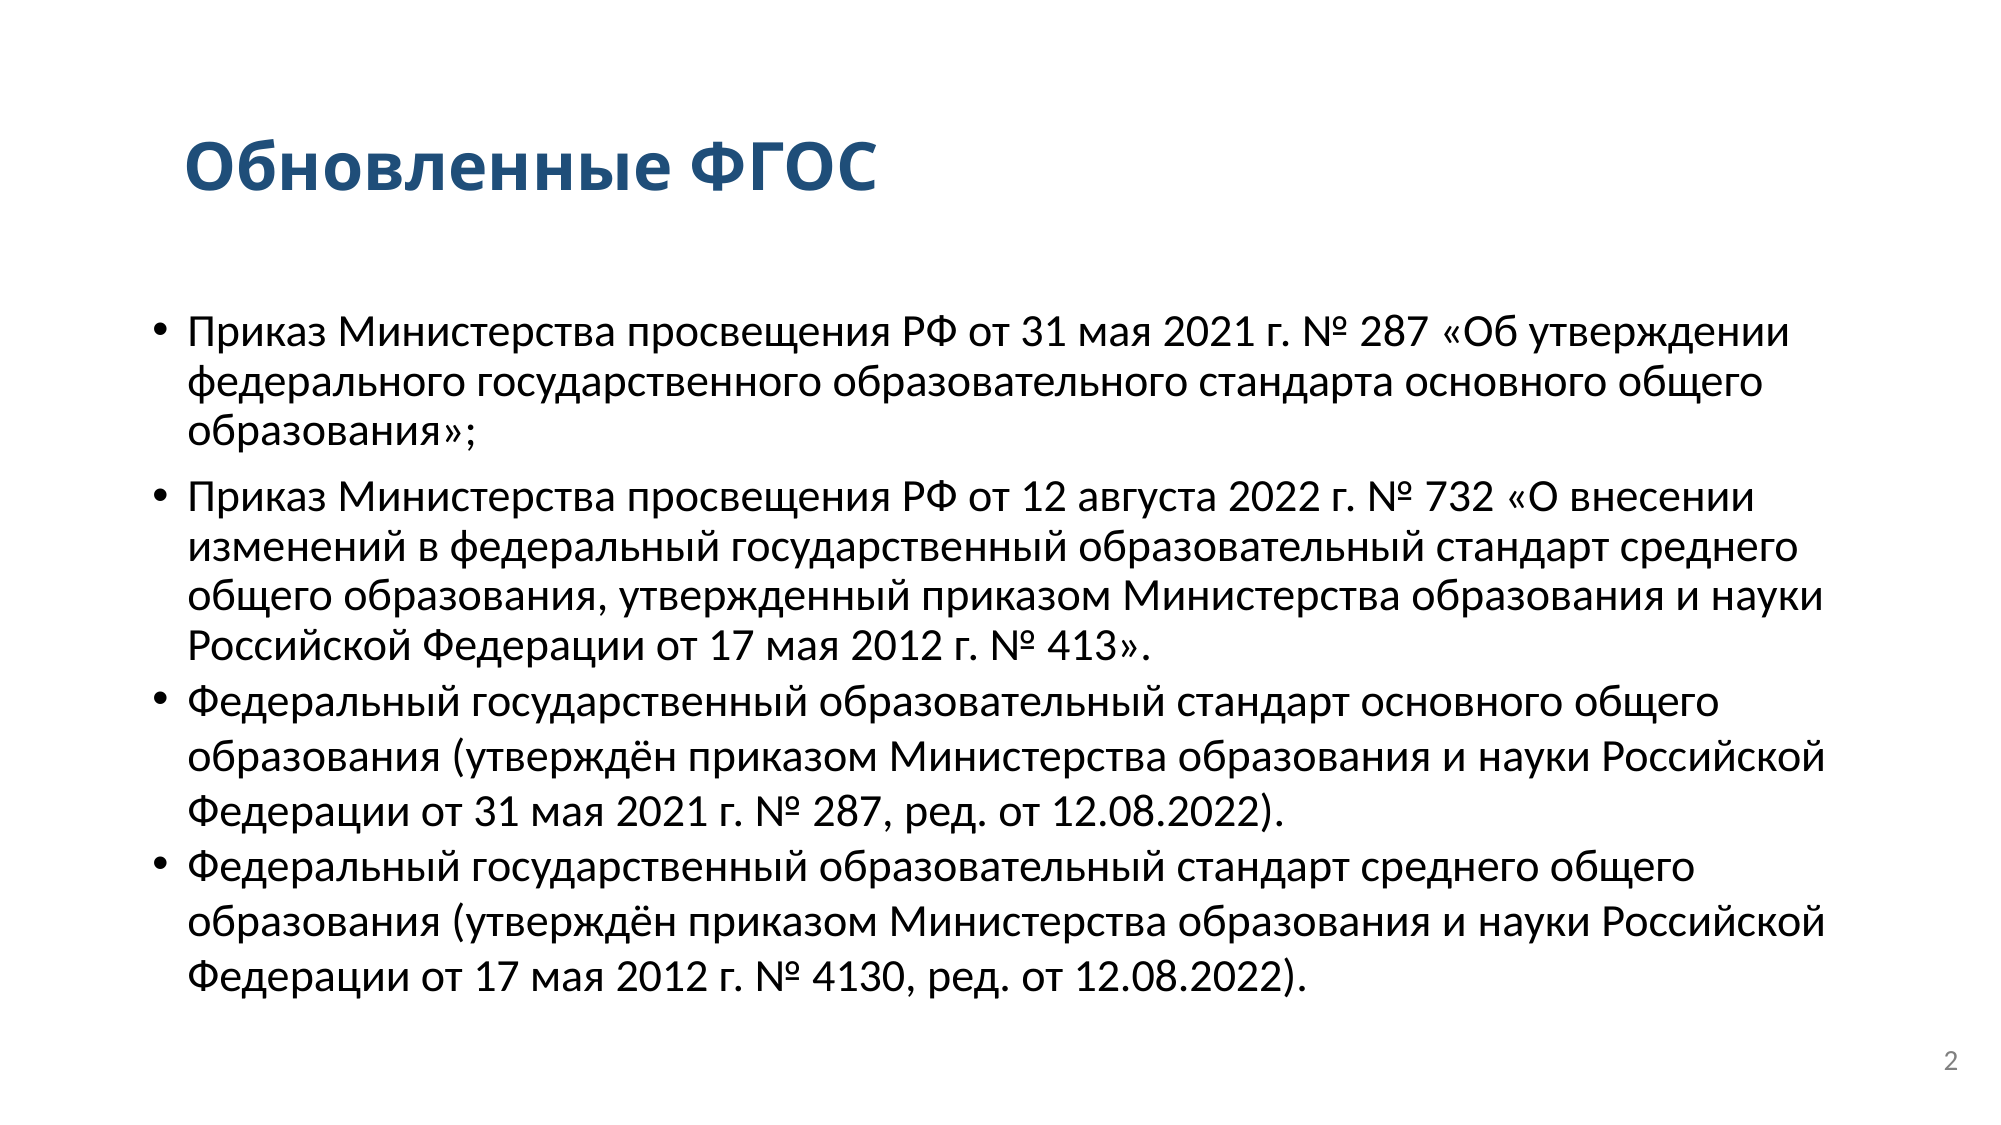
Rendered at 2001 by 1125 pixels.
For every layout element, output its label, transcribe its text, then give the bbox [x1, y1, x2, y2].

text_box 2 [1850, 1034, 1973, 1084]
list Приказ Министерства просвещения РФ от 31 мая 2021 г. № 287 «Об утверждении федерального государственного образовательного стандарта основного общего образования»; Приказ Министерства просвещения РФ от 12 августа 2022 г. № 732 «О внесении изменений в федеральный государственный образовательный стандарт среднего общего образования, утвержденный приказом Министерства образования и науки Российской Федерации от 17 мая 2012 г. № 413». Федеральный государственный образовательный стандарт основного общего образования (утверждён приказом Министерства образования и науки Российской Федерации от 31 мая 2021 г. № 287, ред. от 12.08.2022). Федеральный государственный образовательный стандарт среднего общего образования (утверждён приказом Министерства образования и науки Российской Федерации от 17 мая 2012 г. № 4130, ред. от 12.08.2022). [137, 299, 1863, 1014]
title Обновленные ФГОС [168, 59, 1863, 278]
